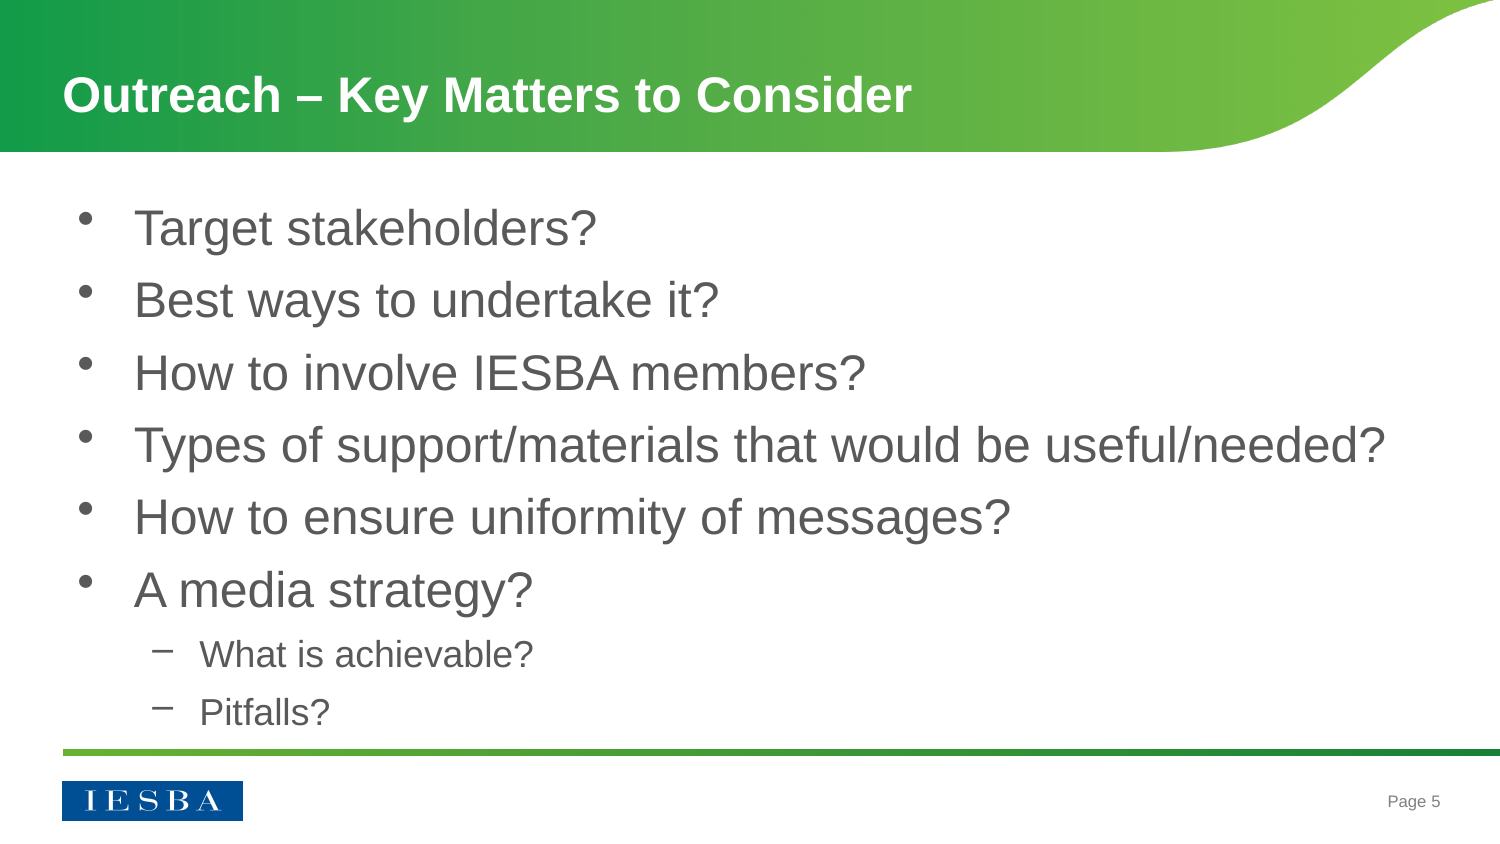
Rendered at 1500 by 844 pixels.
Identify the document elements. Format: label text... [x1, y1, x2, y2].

picture [0, 0, 1497, 152]
list Target stakeholders? Best ways to undertake it? How to involve IESBA members? Types of support/materials that would be useful/needed? How to ensure uniformity of messages? A media strategy? What is achievable? Pitfalls? [62, 187, 1450, 747]
picture [62, 781, 243, 821]
title Outreach – Key Matters to Consider [62, 59, 1300, 125]
